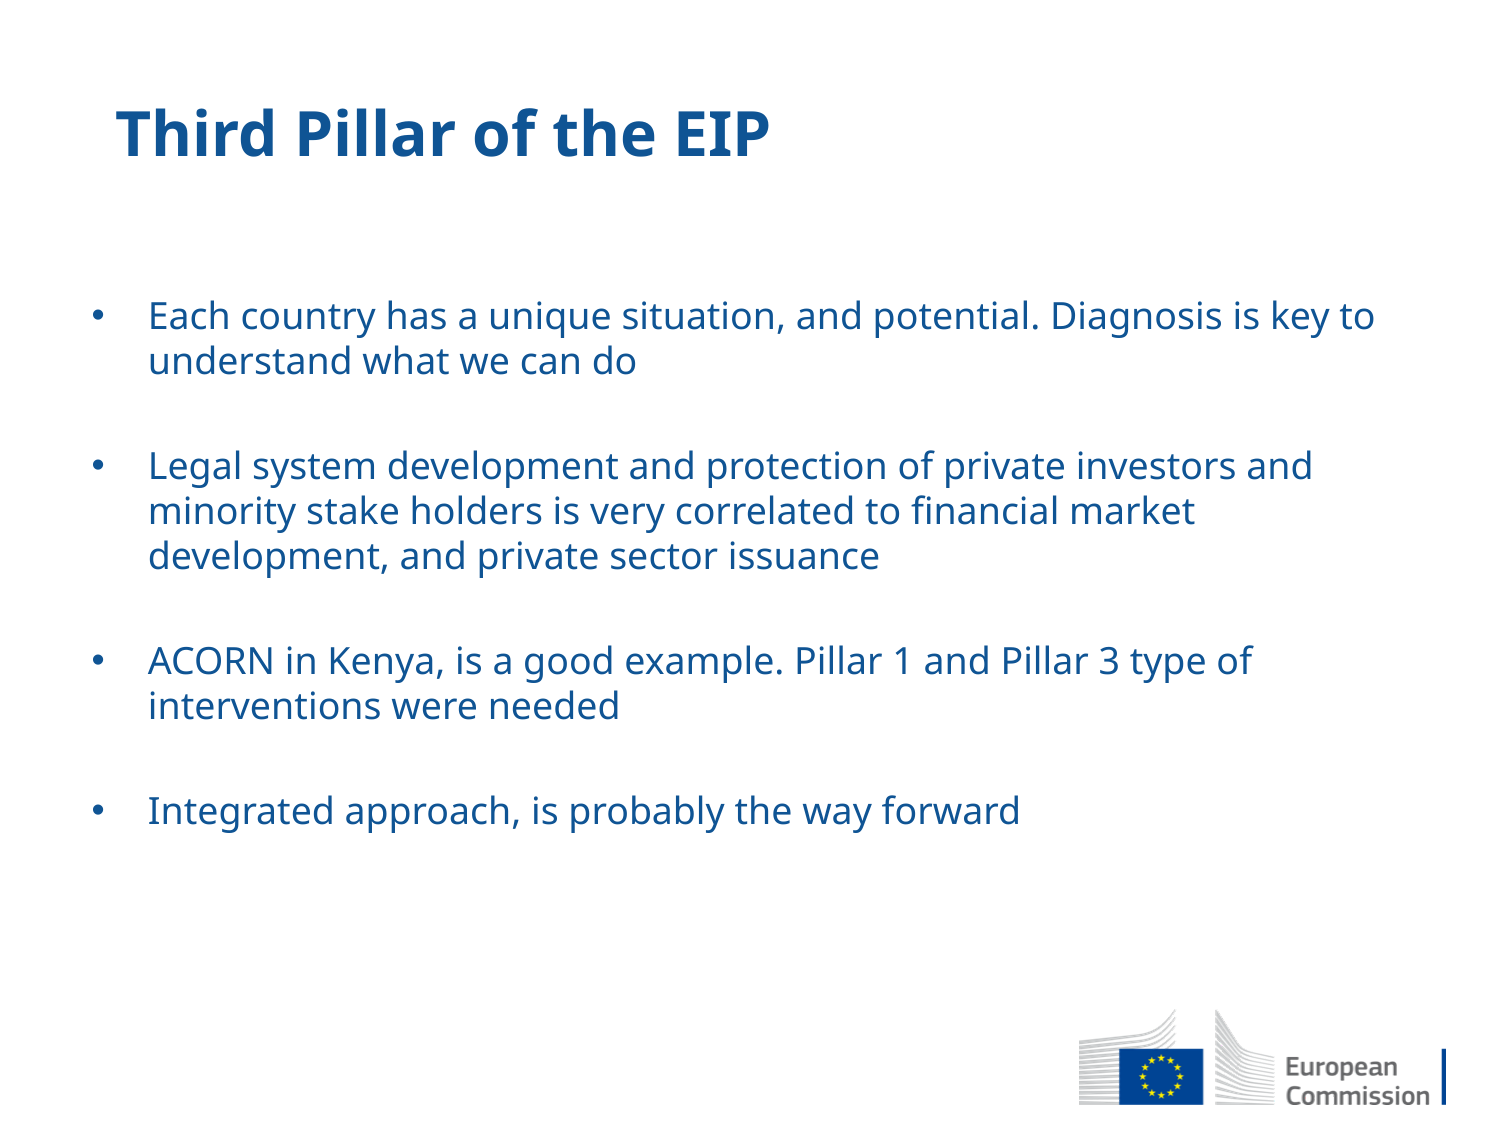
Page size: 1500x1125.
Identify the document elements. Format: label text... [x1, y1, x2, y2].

picture [1078, 1008, 1447, 1106]
list Each country has a unique situation, and potential. Diagnosis is key to understand what we can do Legal system development and protection of private investors and minority stake holders is very correlated to financial market development, and private sector issuance ACORN in Kenya, is a good example. Pillar 1 and Pillar 3 type of interventions were needed Integrated approach, is probably the way forward [76, 231, 1427, 829]
title Third Pillar of the EIP [100, 54, 1451, 209]
